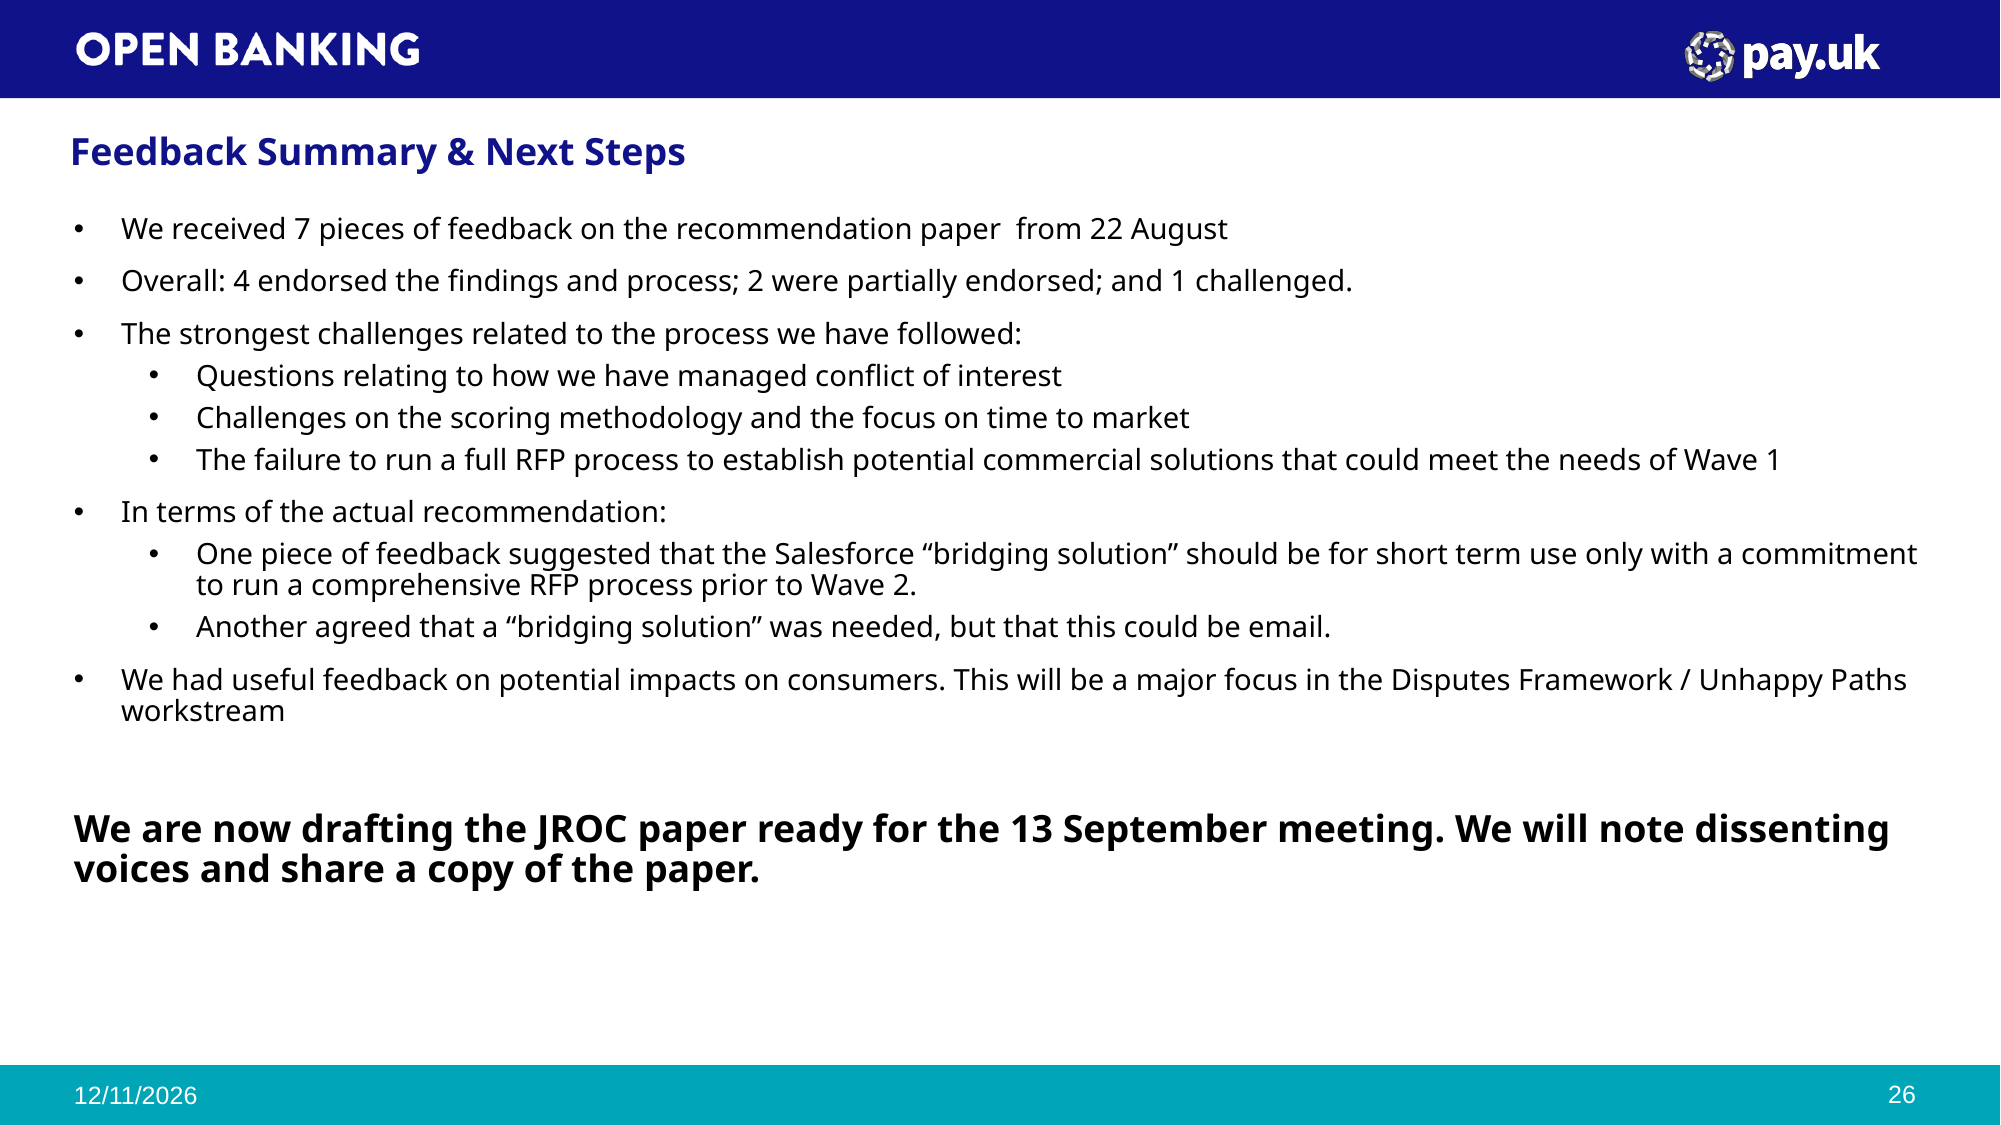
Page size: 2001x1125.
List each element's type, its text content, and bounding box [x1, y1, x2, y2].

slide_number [59, 1065, 509, 1125]
picture [43, 0, 452, 99]
list We received 7 pieces of feedback on the recommendation paper from 22 August Overall: 4 endorsed the findings and process; 2 were partially endorsed; and 1 challenged. The strongest challenges related to the process we have followed: Questions relating to how we have managed conflict of interest Challenges on the scoring methodology and the focus on time to market The failure to run a full RFP process to establish potential commercial solutions that could meet the needs of Wave 1 In terms of the actual recommendation: One piece of feedback suggested that the Salesforce “bridging solution” should be for short term use only with a commitment to run a comprehensive RFP process prior to Wave 2. Another agreed that a “bridging solution” was needed, but that this could be email. We had useful feedback on potential impacts on consumers. This will be a major focus in the Disputes Framework / Unhappy Paths workstream We are now drafting the JROC paper ready for the 13 September meeting. We will note dissenting voices and share a copy of the paper. [59, 206, 1936, 1018]
footer [662, 1064, 1338, 1124]
slide_number 26 [1412, 1064, 1932, 1124]
picture [1677, 19, 1887, 87]
title Feedback Summary & Next Steps [54, 125, 1629, 207]
